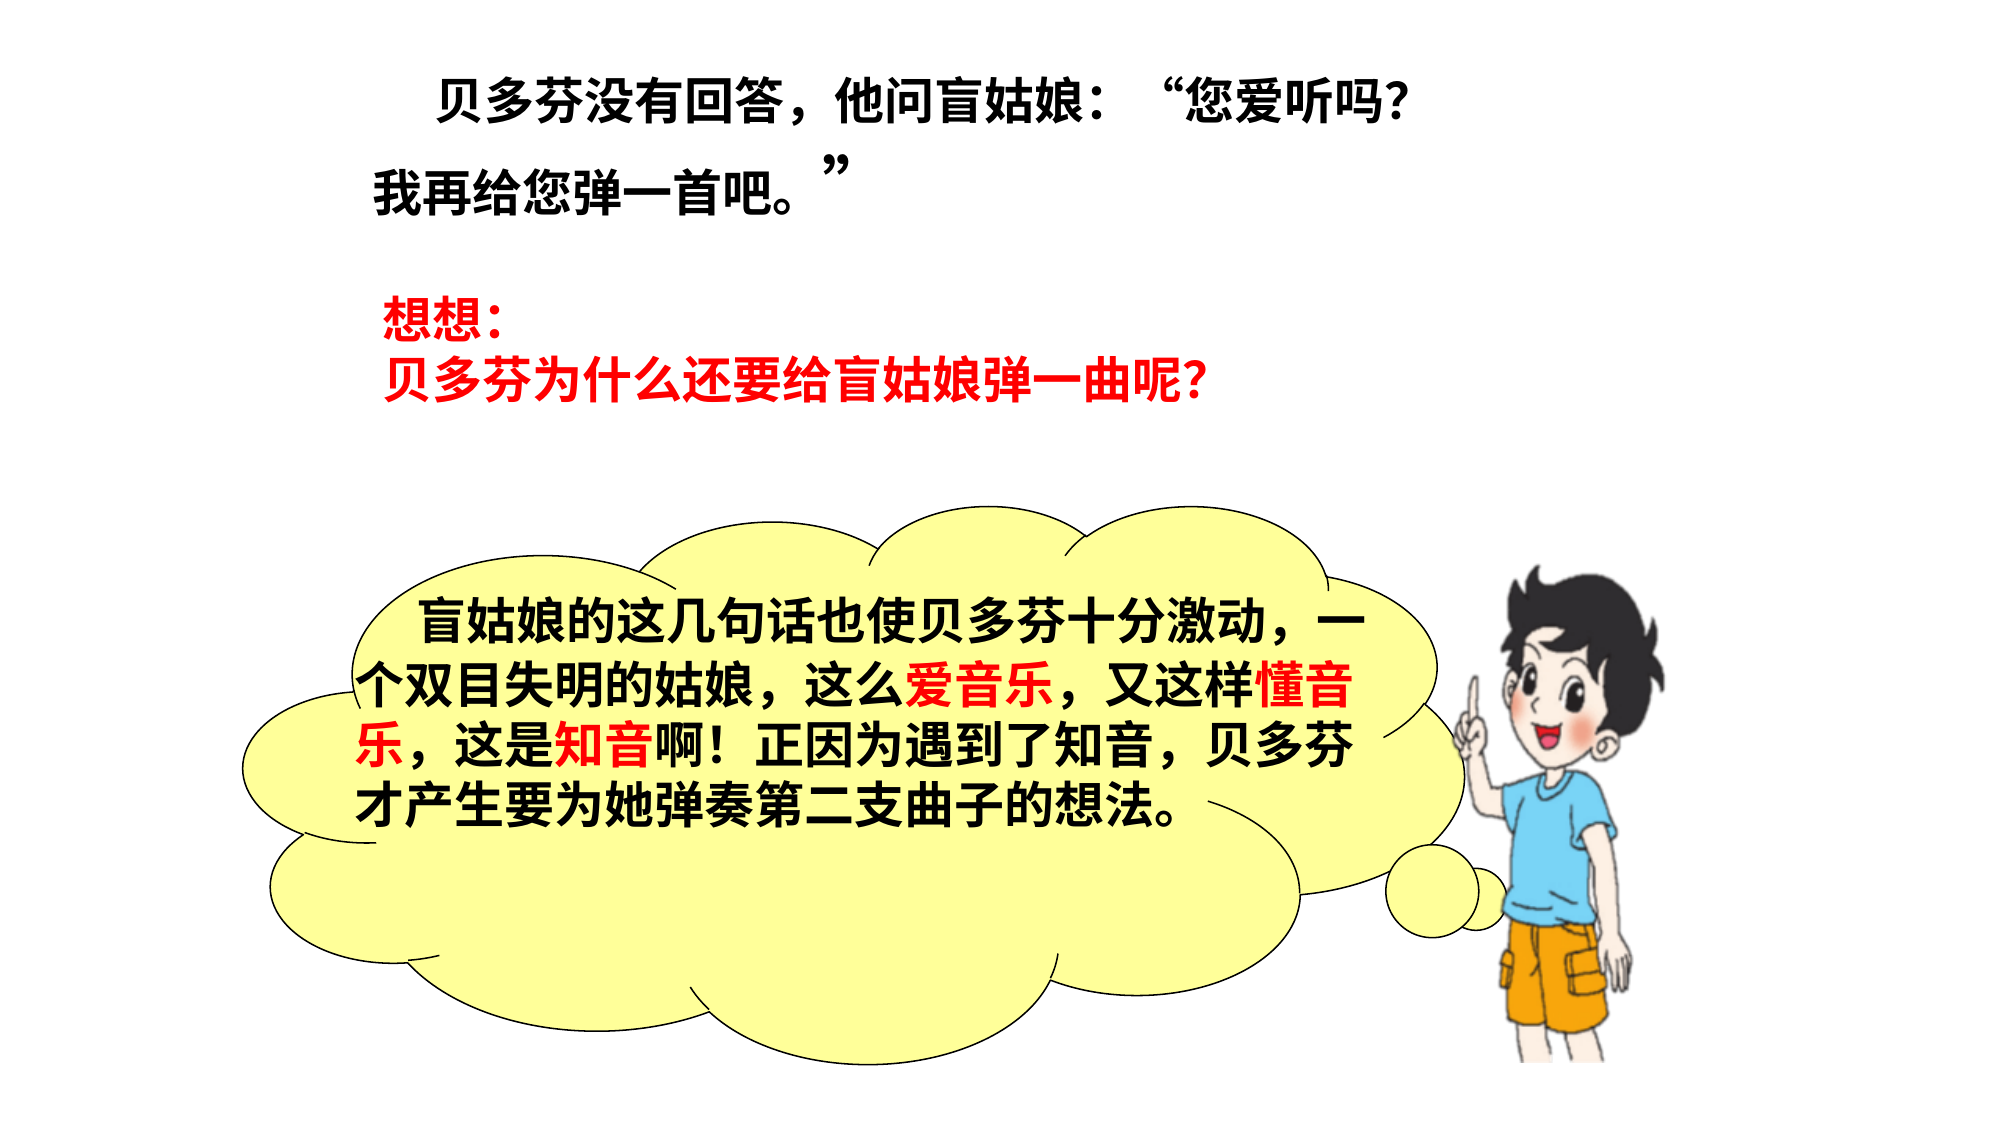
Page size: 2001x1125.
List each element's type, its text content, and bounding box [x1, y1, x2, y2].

text_box 盲姑娘的这几句话也使贝多芬十分激动，一个双目失明的姑娘，这么爱音乐，又这样懂音乐，这是知音啊！正因为遇到了知音，贝多芬才产生要为她弹奏第二支曲子的想法。 [339, 565, 1417, 841]
picture [1449, 556, 1687, 1063]
text_box 贝多芬没有回答，他问盲姑娘：“您爱听吗？我再给您弹一首吧。” [357, 33, 1450, 232]
text_box [242, 620, 1449, 1065]
text_box 想想： 贝多芬为什么还要给盲姑娘弹一曲呢？ [367, 280, 1441, 416]
text_box [468, 555, 618, 565]
text_box [645, 506, 1322, 565]
